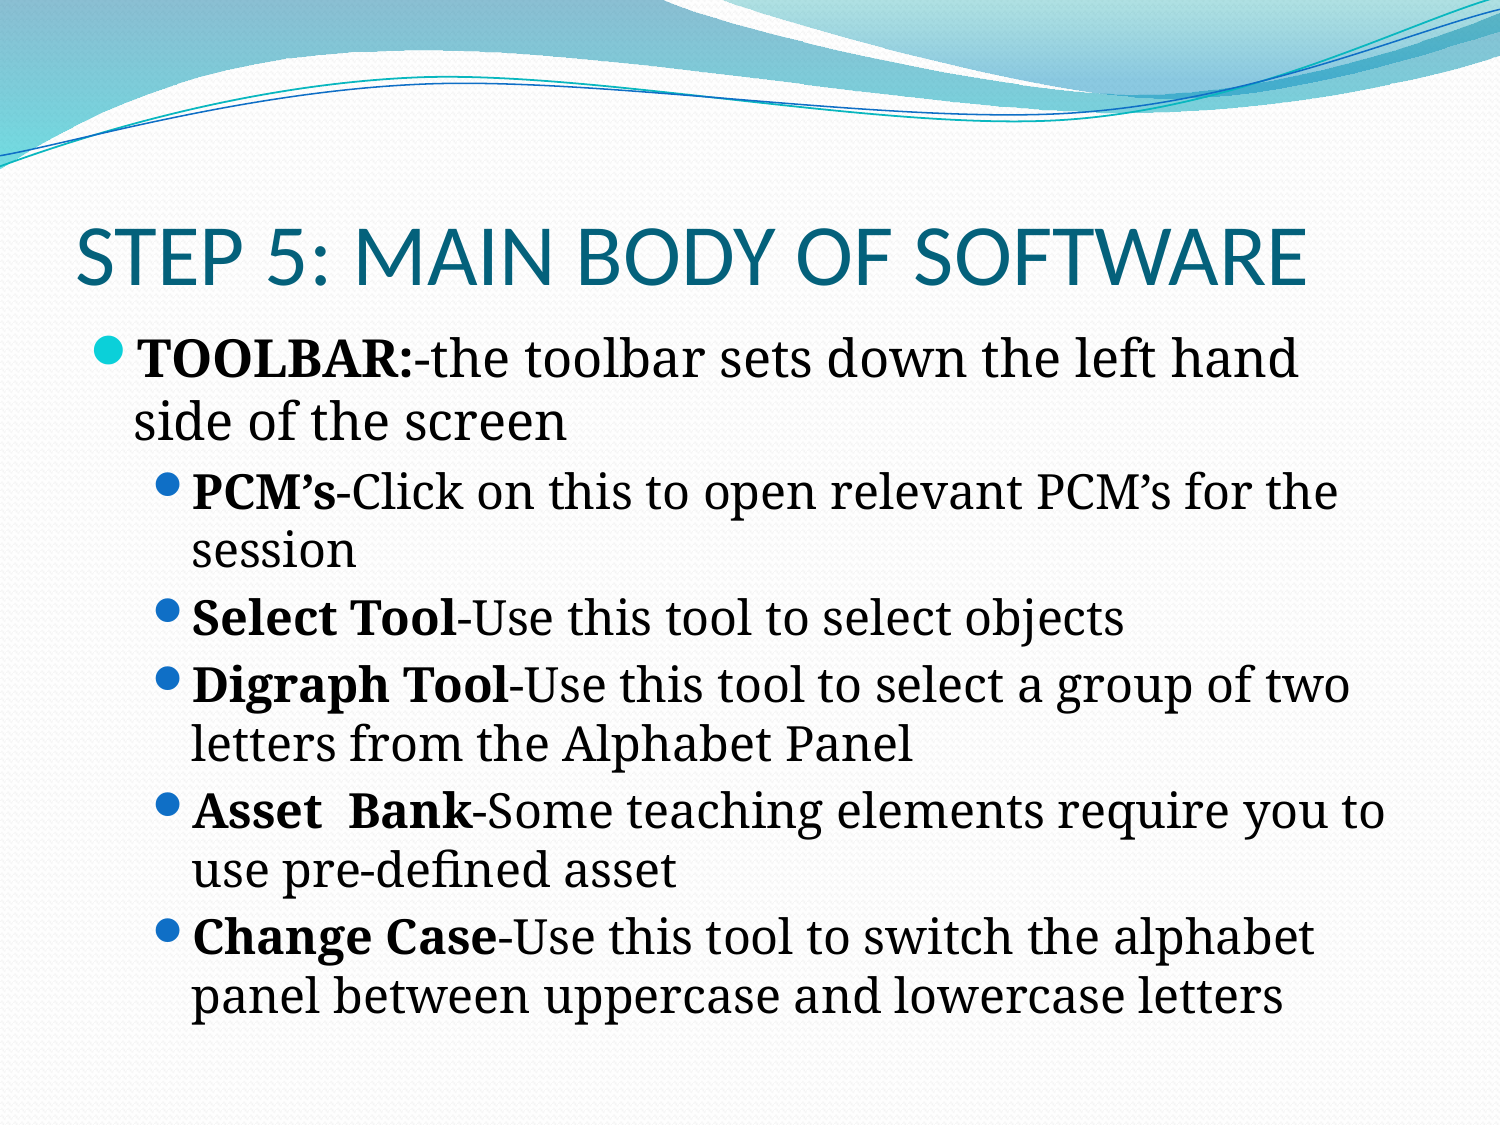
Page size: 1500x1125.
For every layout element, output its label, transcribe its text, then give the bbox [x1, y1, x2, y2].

title STEP 5: MAIN BODY OF SOFTWARE [75, 115, 1425, 303]
list TOOLBAR:-the toolbar sets down the left hand side of the screen PCM’s-Click on this to open relevant PCM’s for the session Select Tool-Use this tool to select objects Digraph Tool-Use this tool to select a group of two letters from the Alphabet Panel Asset Bank-Some teaching elements require you to use pre-defined asset Change Case-Use this tool to switch the alphabet panel between uppercase and lowercase letters [75, 317, 1425, 1038]
